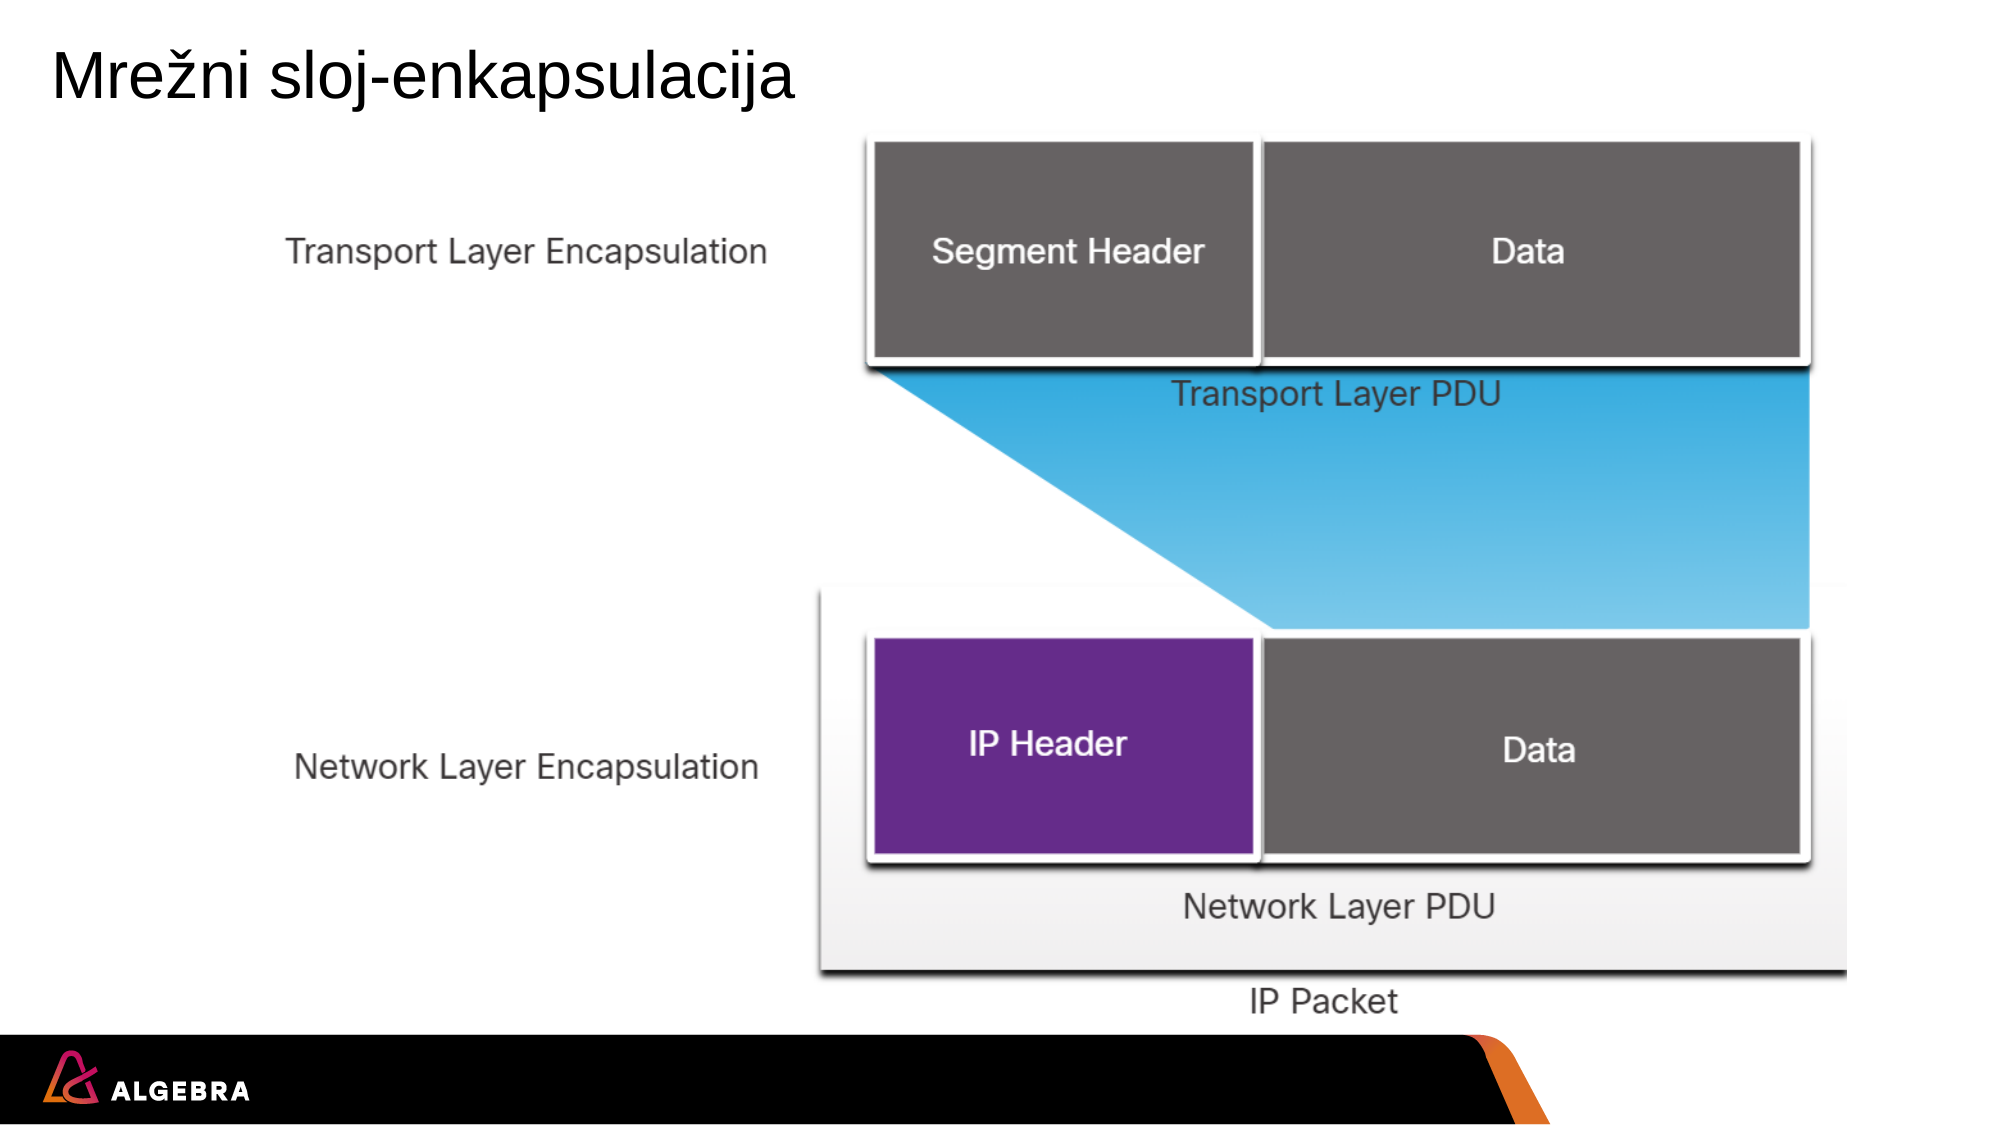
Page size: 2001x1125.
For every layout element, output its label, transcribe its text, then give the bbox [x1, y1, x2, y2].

picture [0, 1034, 1733, 1125]
text_box Mrežni sloj-enkapsulacija [36, 24, 811, 120]
picture [282, 120, 1847, 1029]
